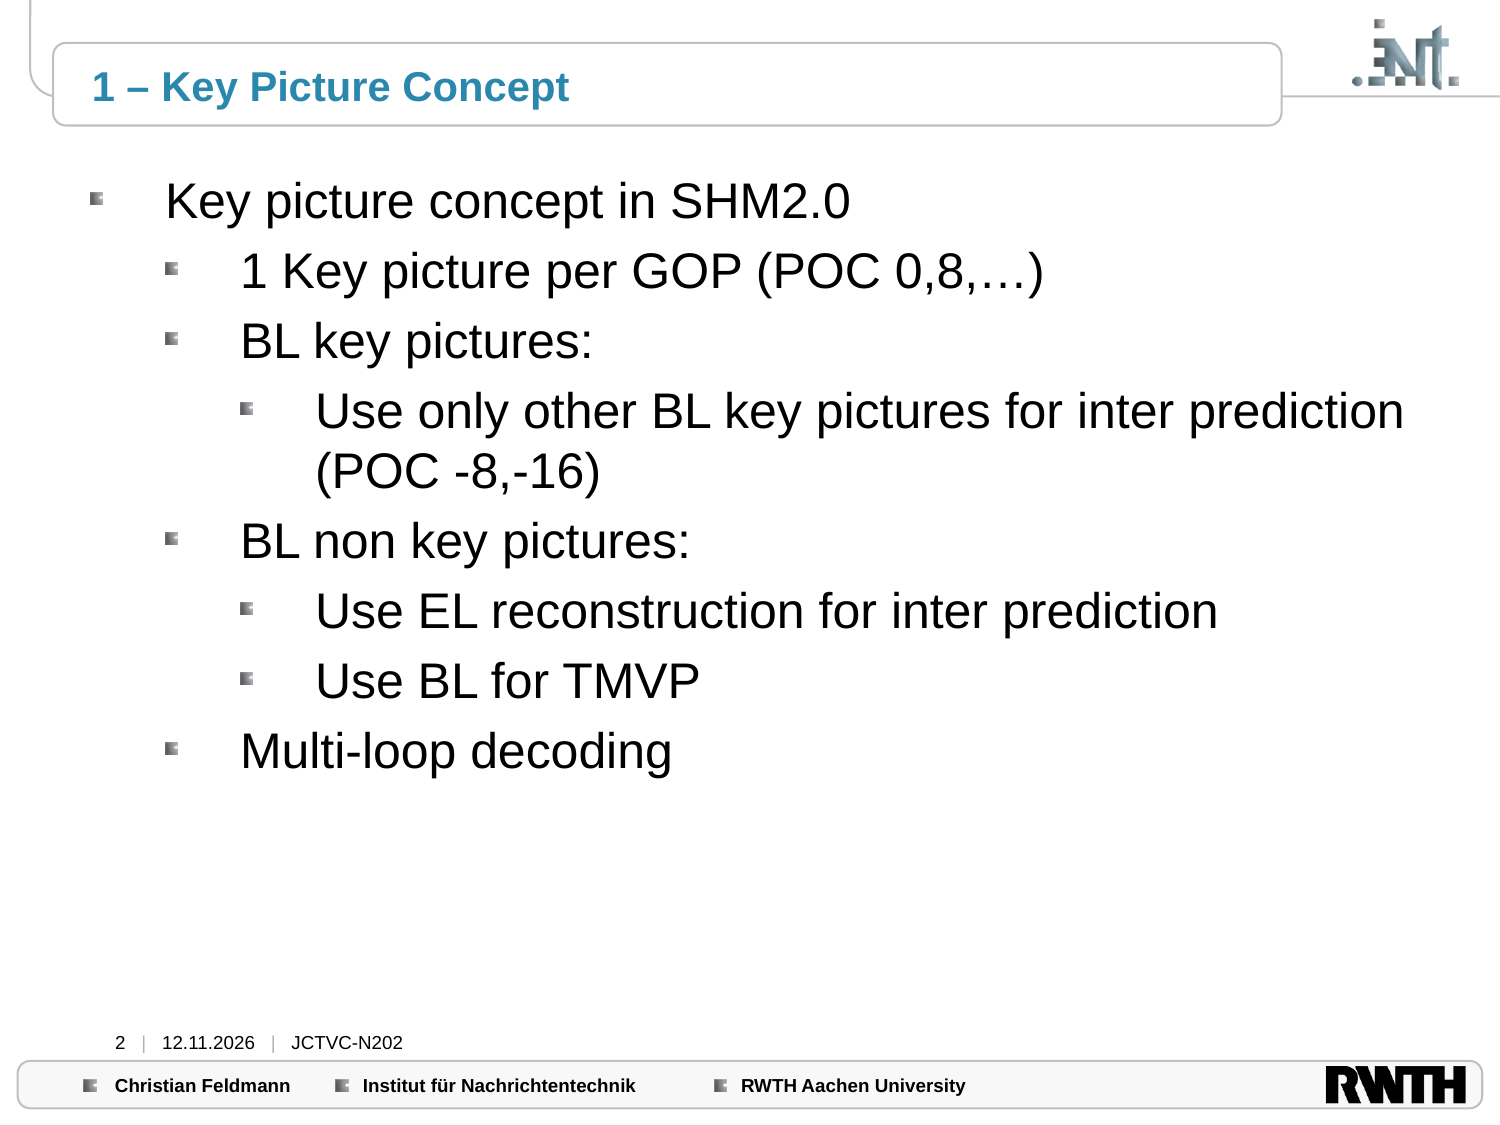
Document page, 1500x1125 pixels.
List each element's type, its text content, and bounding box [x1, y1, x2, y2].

picture [1325, 1067, 1468, 1104]
picture [240, 402, 253, 415]
list Key picture concept in SHM2.0 1 Key picture per GOP (POC 0,8,…) BL key pictures: Use only other BL key pictures for inter prediction (POC -8,-16) BL non key pictures: Use EL reconstruction for inter prediction Use BL for TMVP Multi-loop decoding [75, 160, 1425, 1000]
picture [165, 532, 178, 545]
title 1 – Key Picture Concept [76, 48, 1412, 120]
picture [240, 602, 253, 615]
picture [240, 672, 253, 685]
picture [90, 192, 103, 205]
picture [714, 1079, 727, 1092]
picture [335, 1079, 349, 1092]
picture [165, 742, 178, 755]
picture [165, 332, 178, 345]
picture [83, 1079, 97, 1092]
picture [165, 262, 178, 275]
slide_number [100, 1023, 1471, 1067]
picture [1352, 19, 1459, 90]
